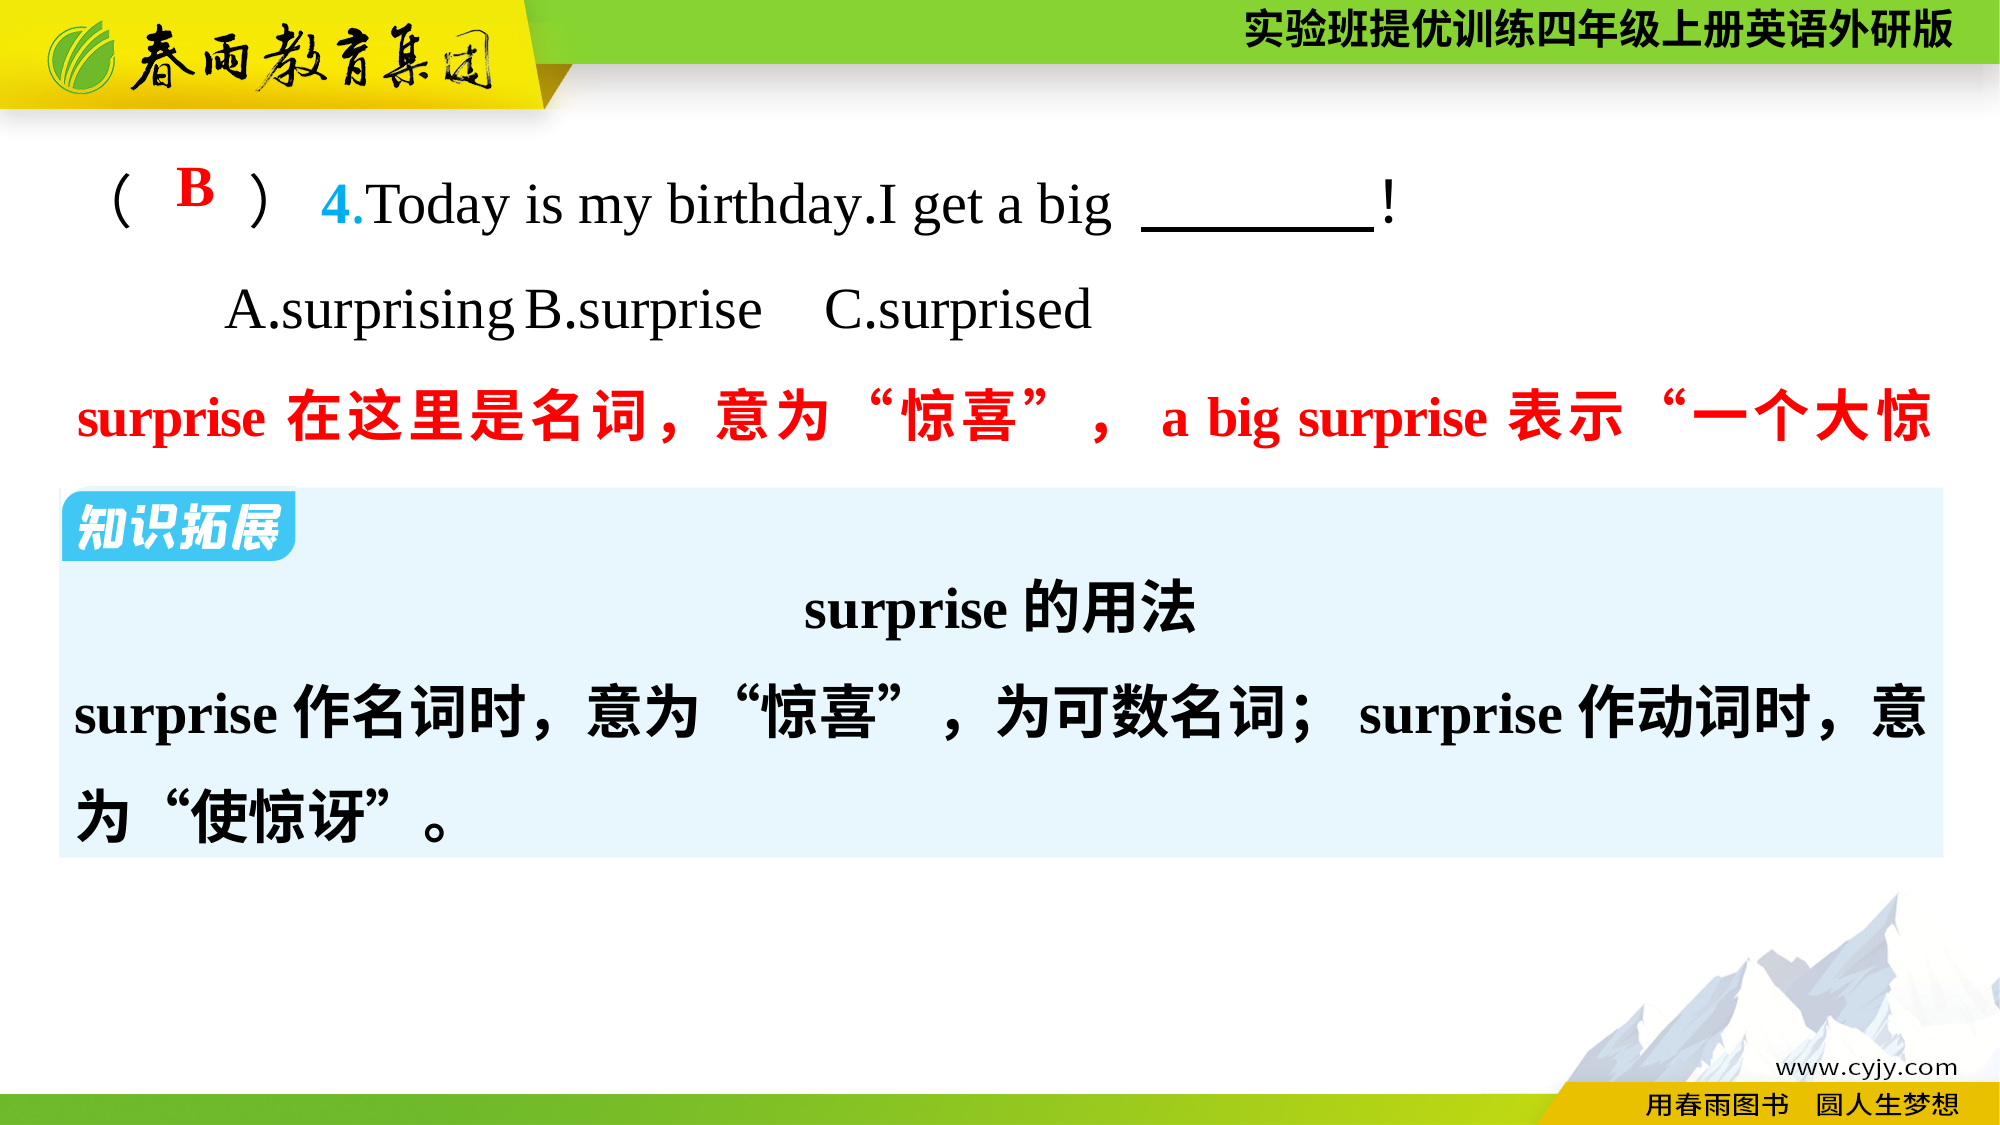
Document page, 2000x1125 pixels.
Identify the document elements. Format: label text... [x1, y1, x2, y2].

text_box B [161, 140, 231, 225]
picture [0, 0, 2000, 1125]
text_box surprise的用法 surprise作名词时，意为“惊喜”，为可数名词；surprise作动词时，意为“使惊讶”。 [59, 487, 1944, 858]
text_box surprise在这里是名词，意为“惊喜”，a big surprise表示“一个大惊喜”。 [62, 338, 1947, 557]
list （ ）4.Today is my birthday.I get a big ！ A.surprising B.surprise C.surprised [59, 122, 1944, 456]
